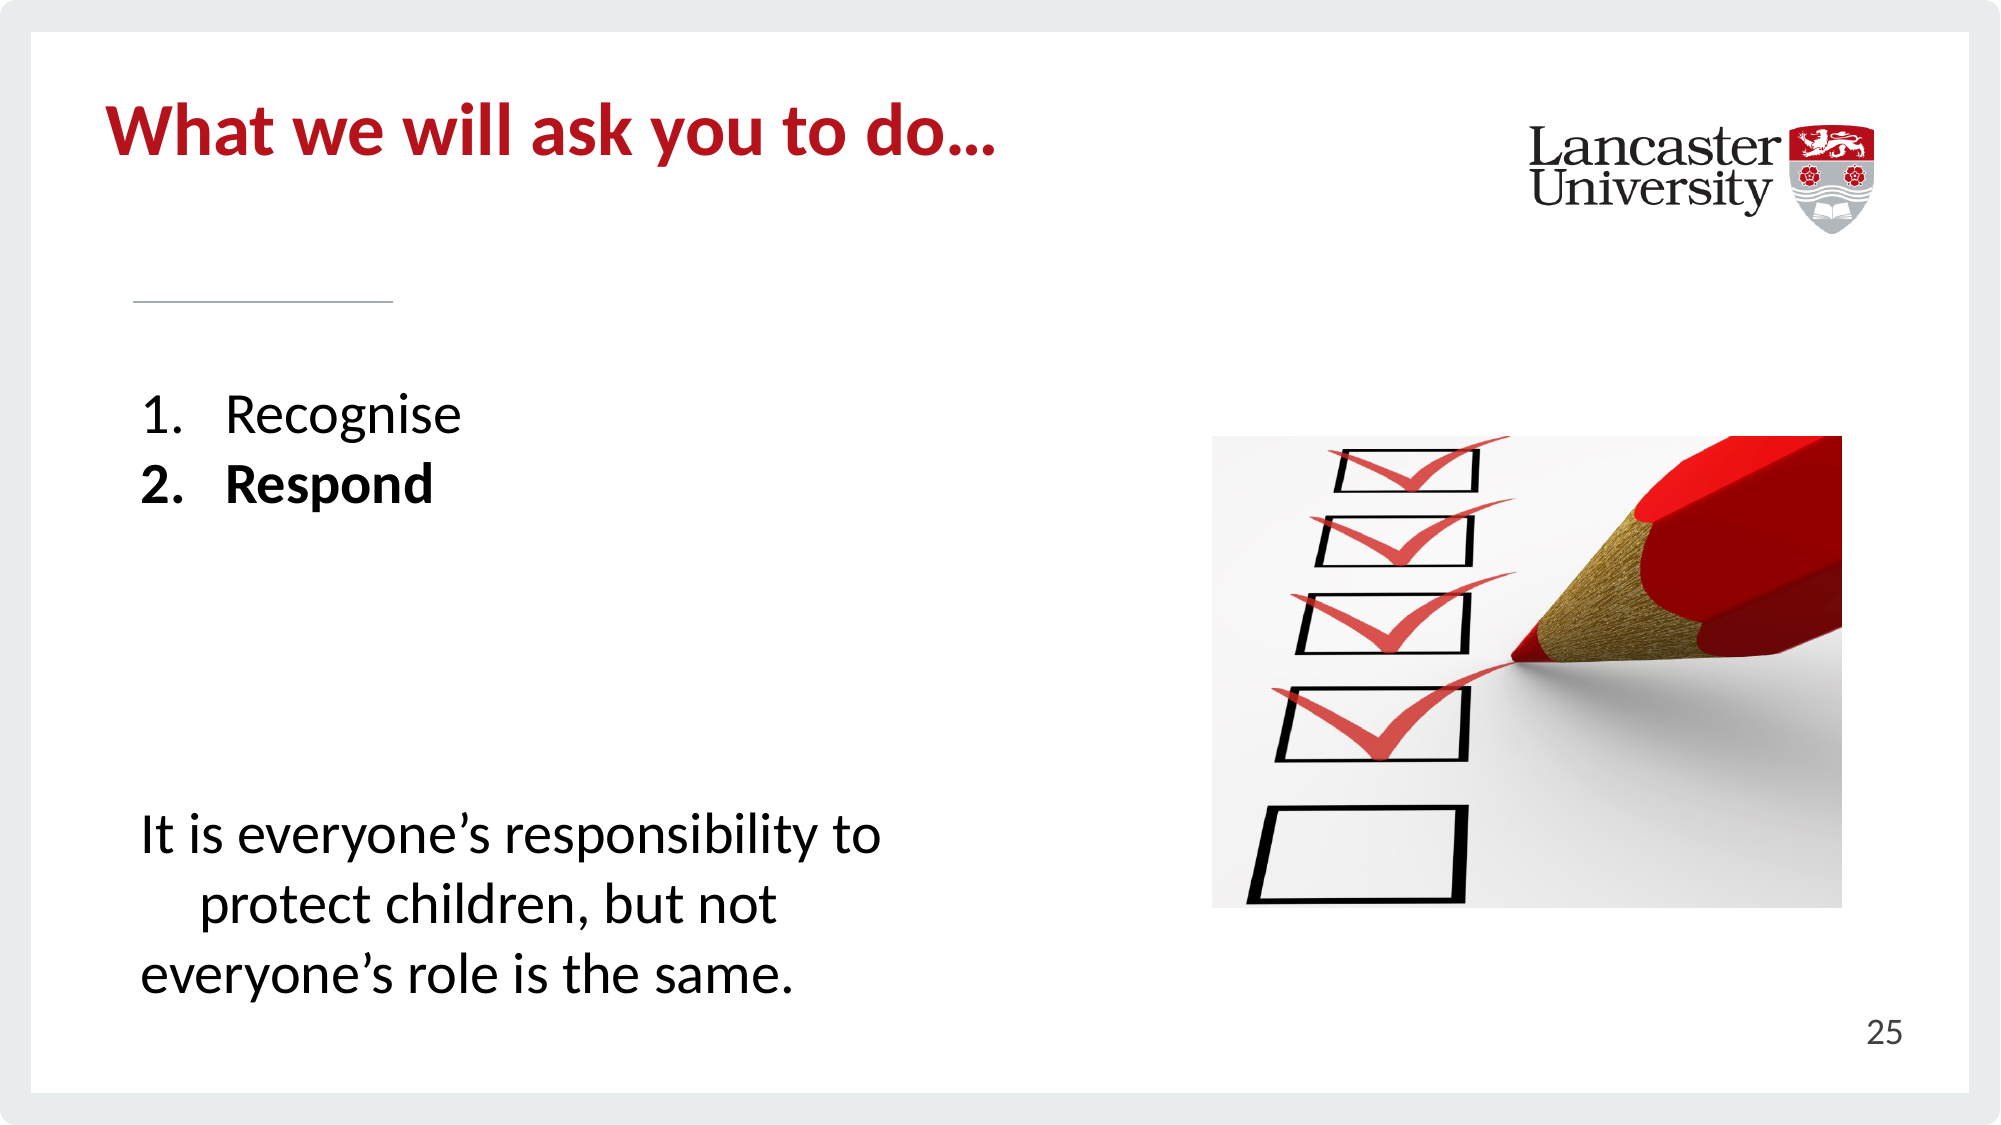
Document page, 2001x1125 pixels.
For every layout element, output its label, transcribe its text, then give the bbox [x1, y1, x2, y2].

slide_number 25 [1468, 999, 1919, 1060]
text_box What we will ask you to do… [90, 4, 1571, 194]
picture [1212, 436, 1842, 908]
text_box Recognise Respond It is everyone’s responsibility to protect children, but not everyone’s role is the same. [125, 367, 1059, 911]
